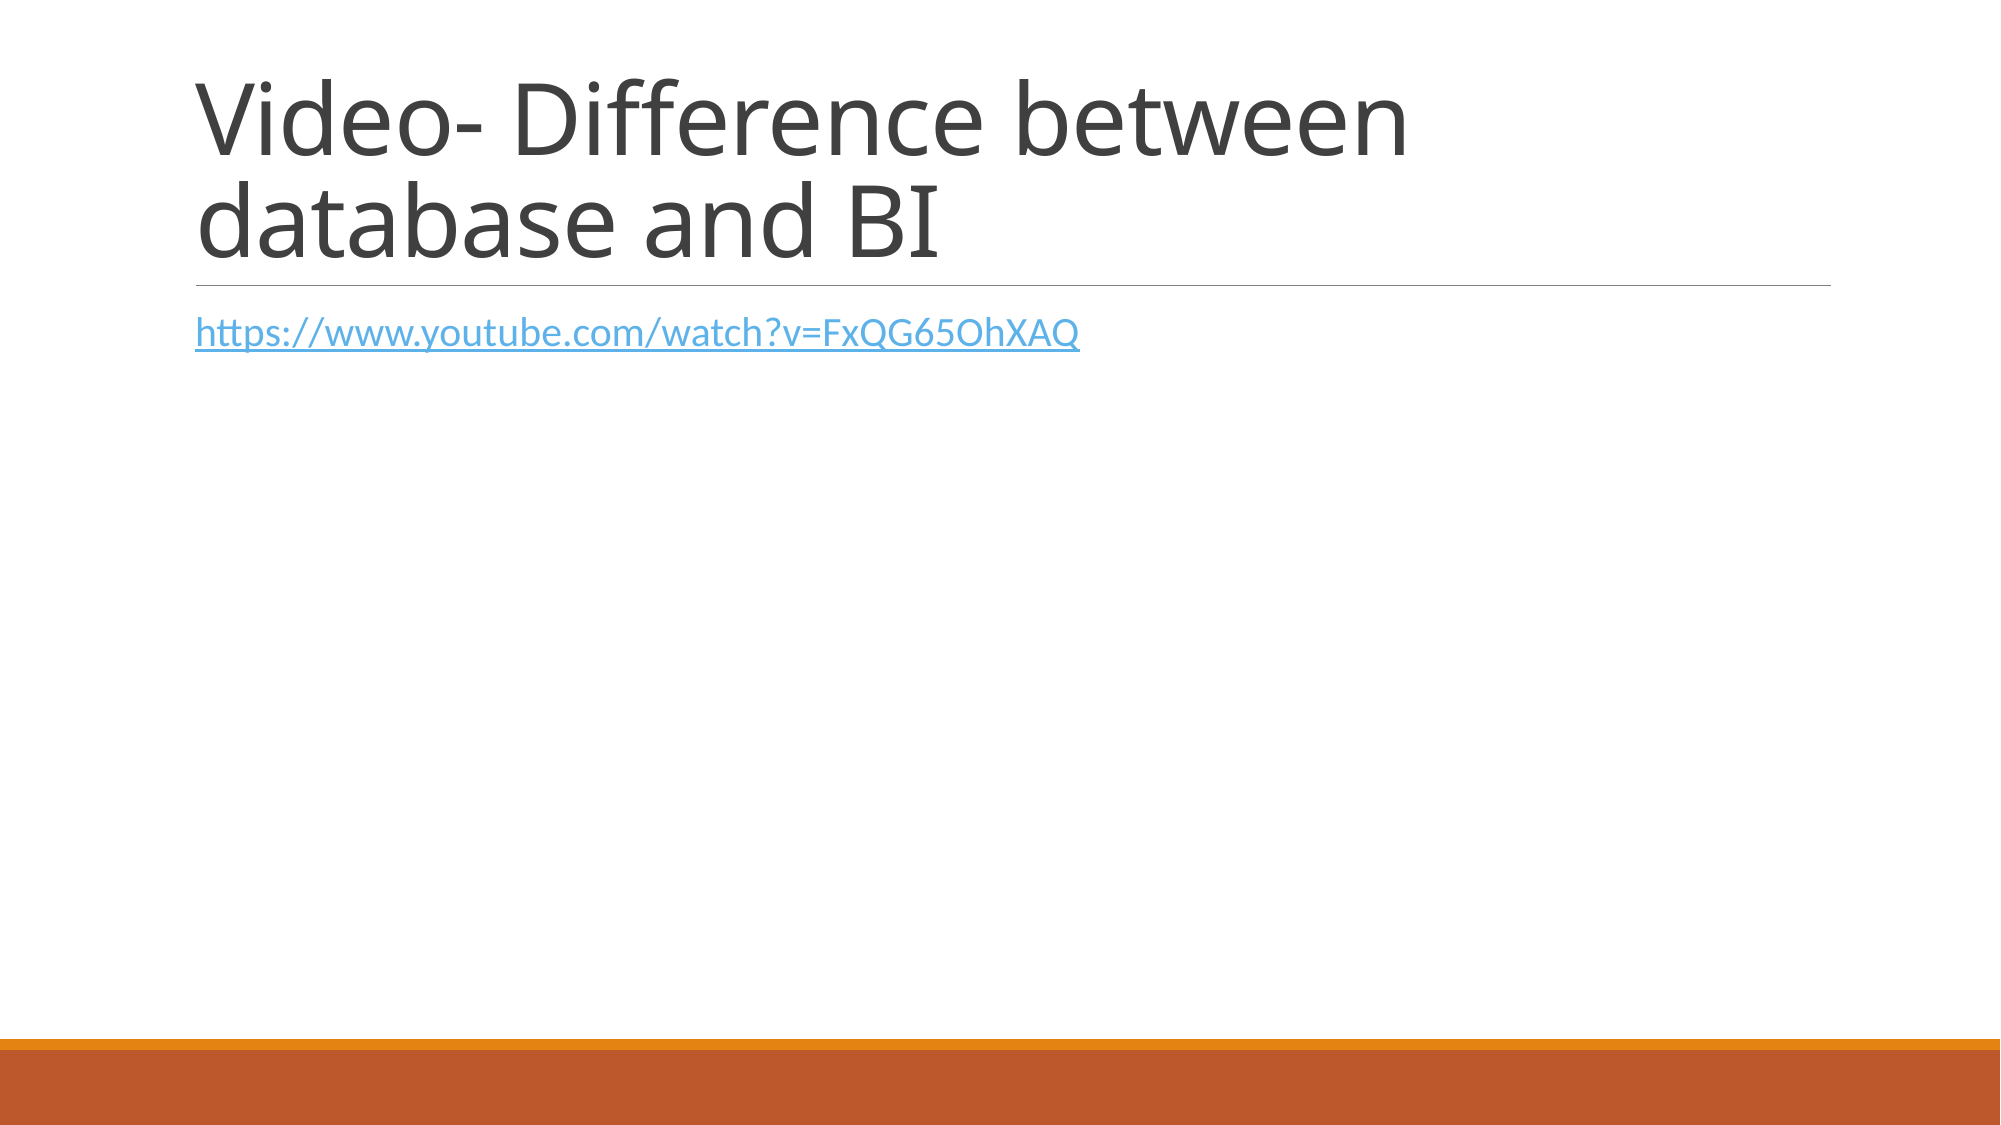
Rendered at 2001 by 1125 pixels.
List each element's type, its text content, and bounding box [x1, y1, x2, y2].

title Video- Difference between database and BI [180, 47, 1830, 285]
list https://www.youtube.com/watch?v=FxQG65OhXAQ [180, 302, 1830, 963]
